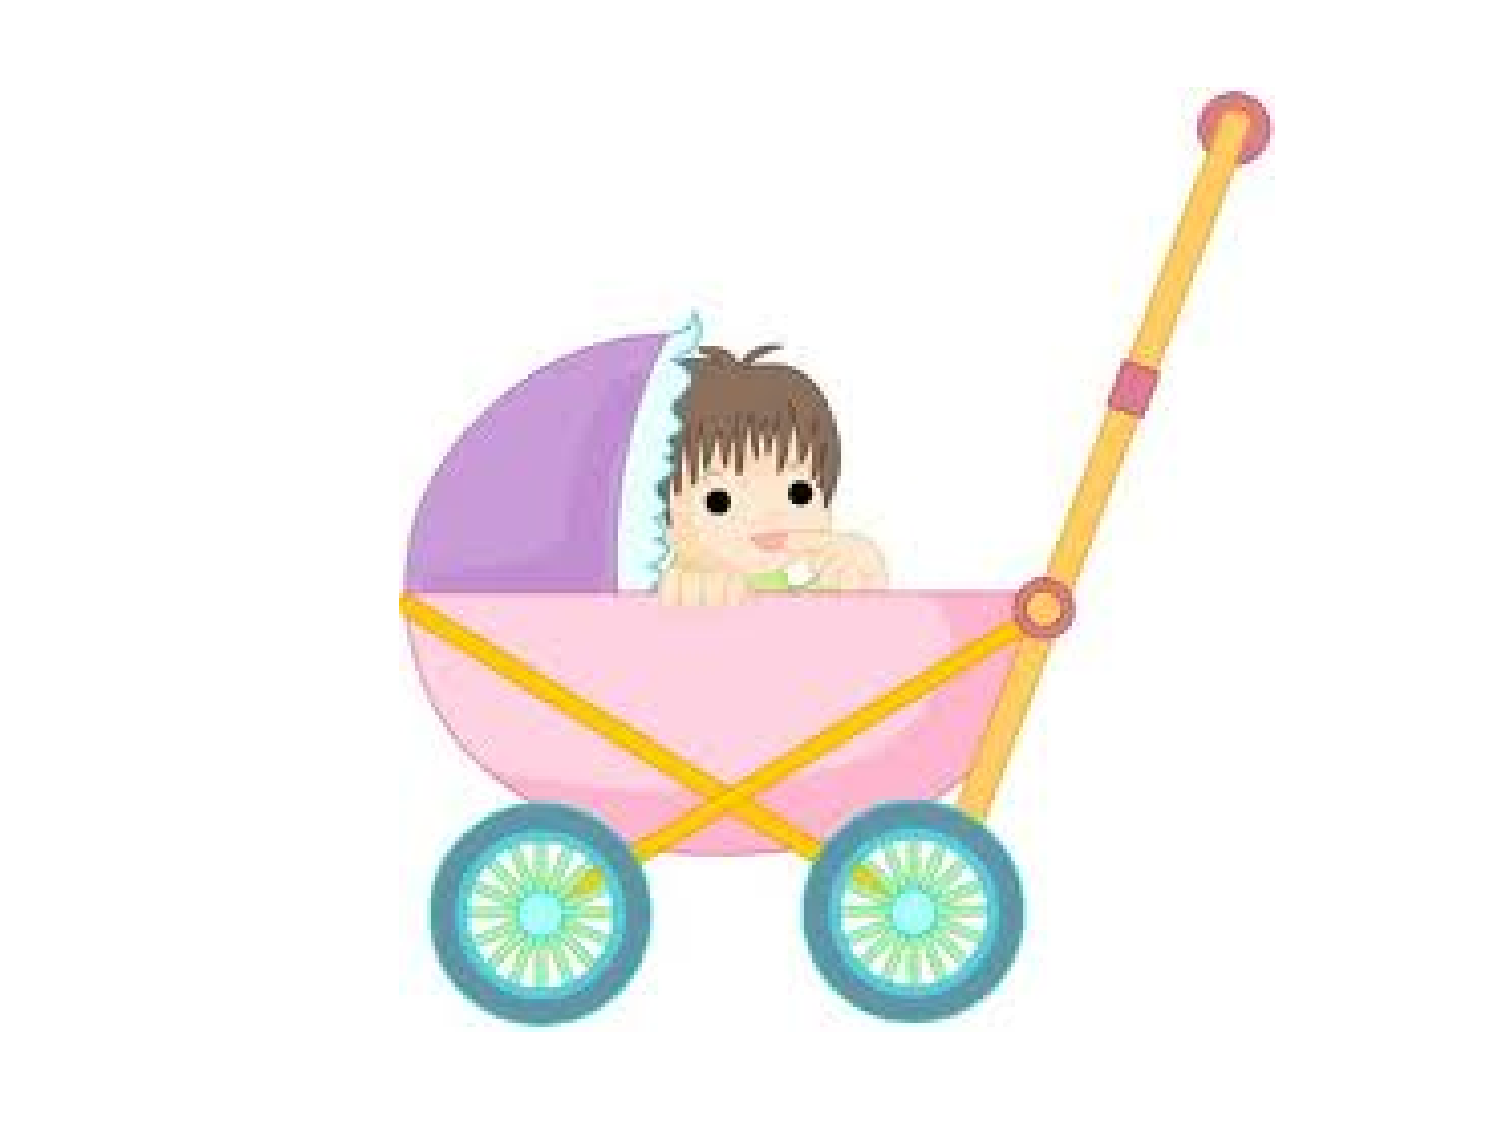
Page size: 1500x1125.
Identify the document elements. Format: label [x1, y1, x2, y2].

picture [399, 87, 1276, 1032]
